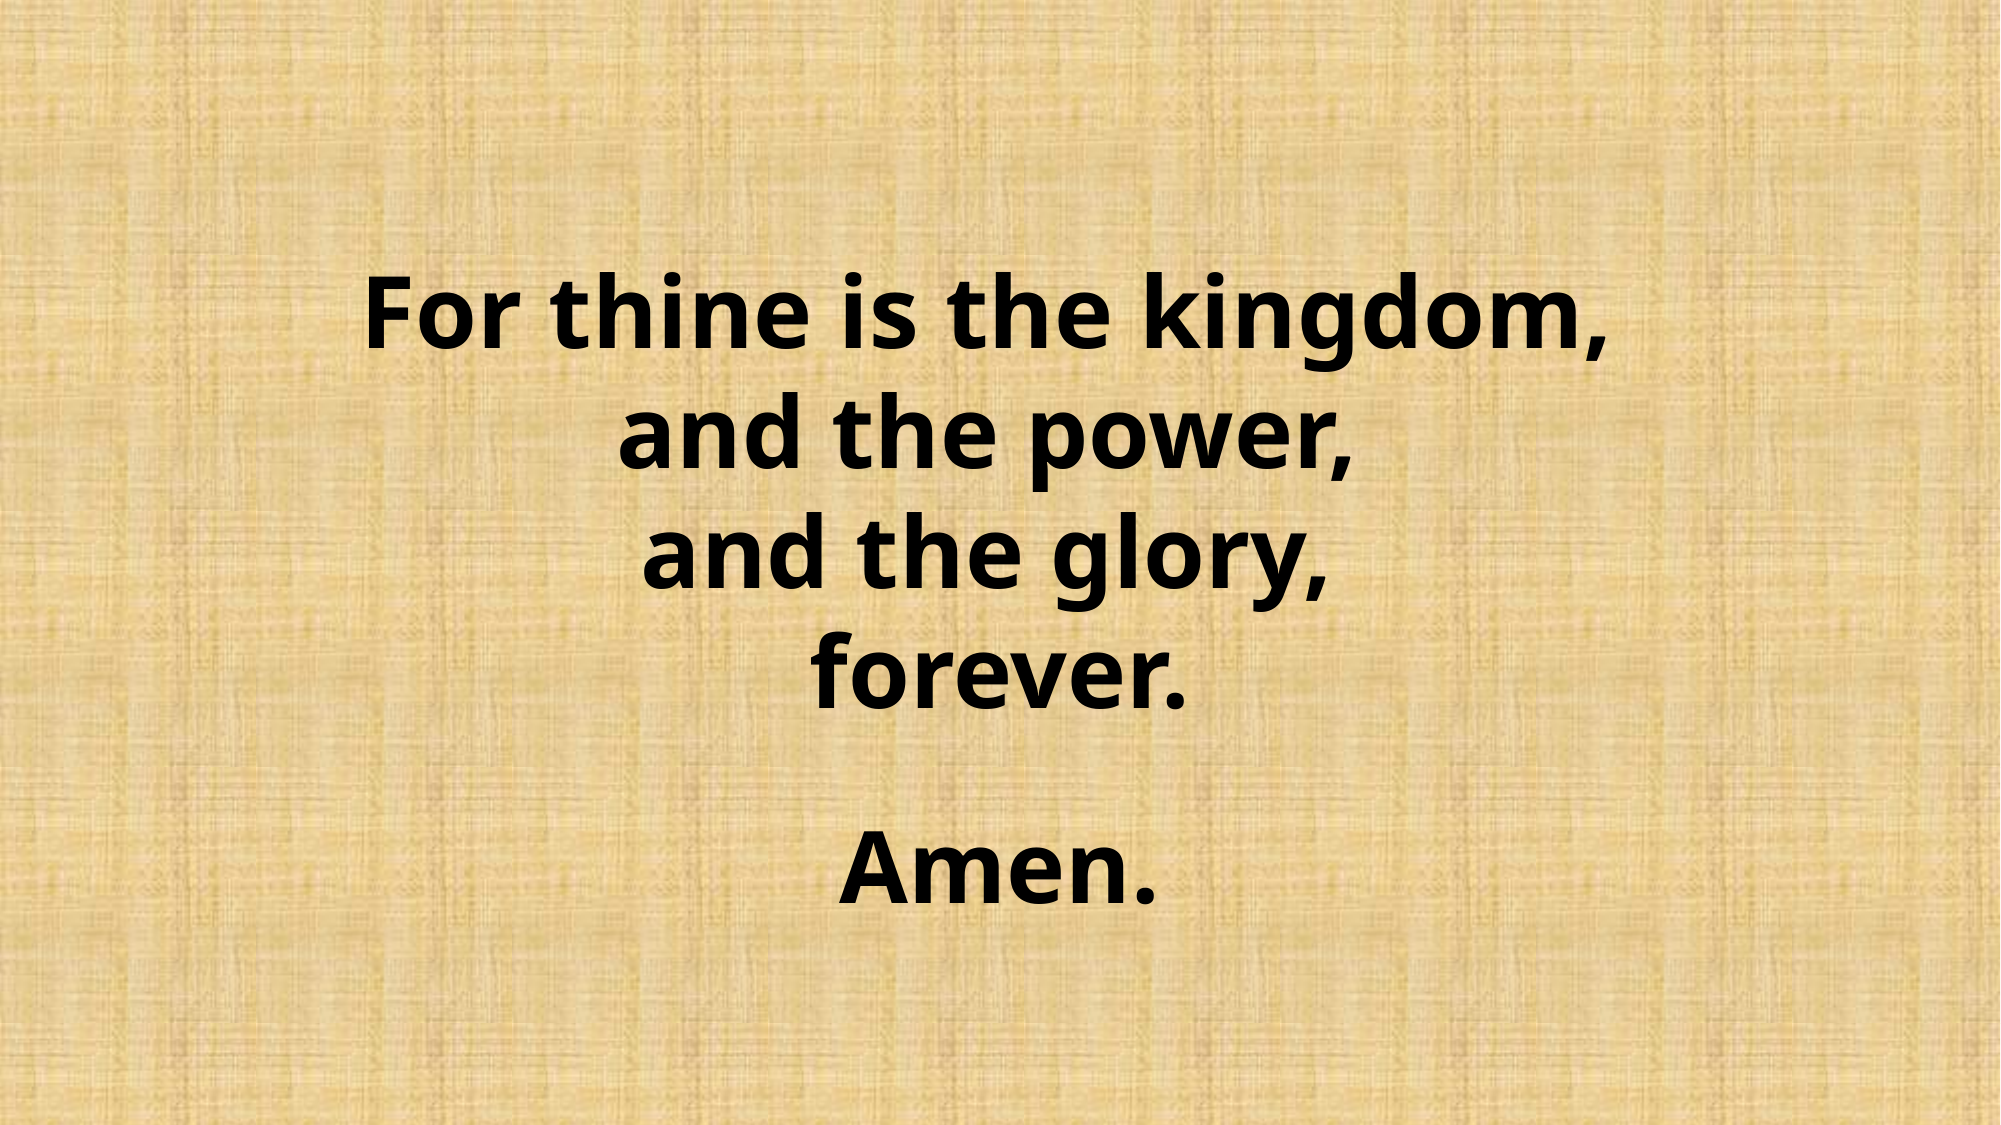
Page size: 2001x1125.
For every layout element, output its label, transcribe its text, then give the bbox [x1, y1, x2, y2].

picture [0, 0, 2001, 1125]
text_box For thine is the kingdom, and the power, and the glory, forever. Amen. [0, 241, 2000, 931]
